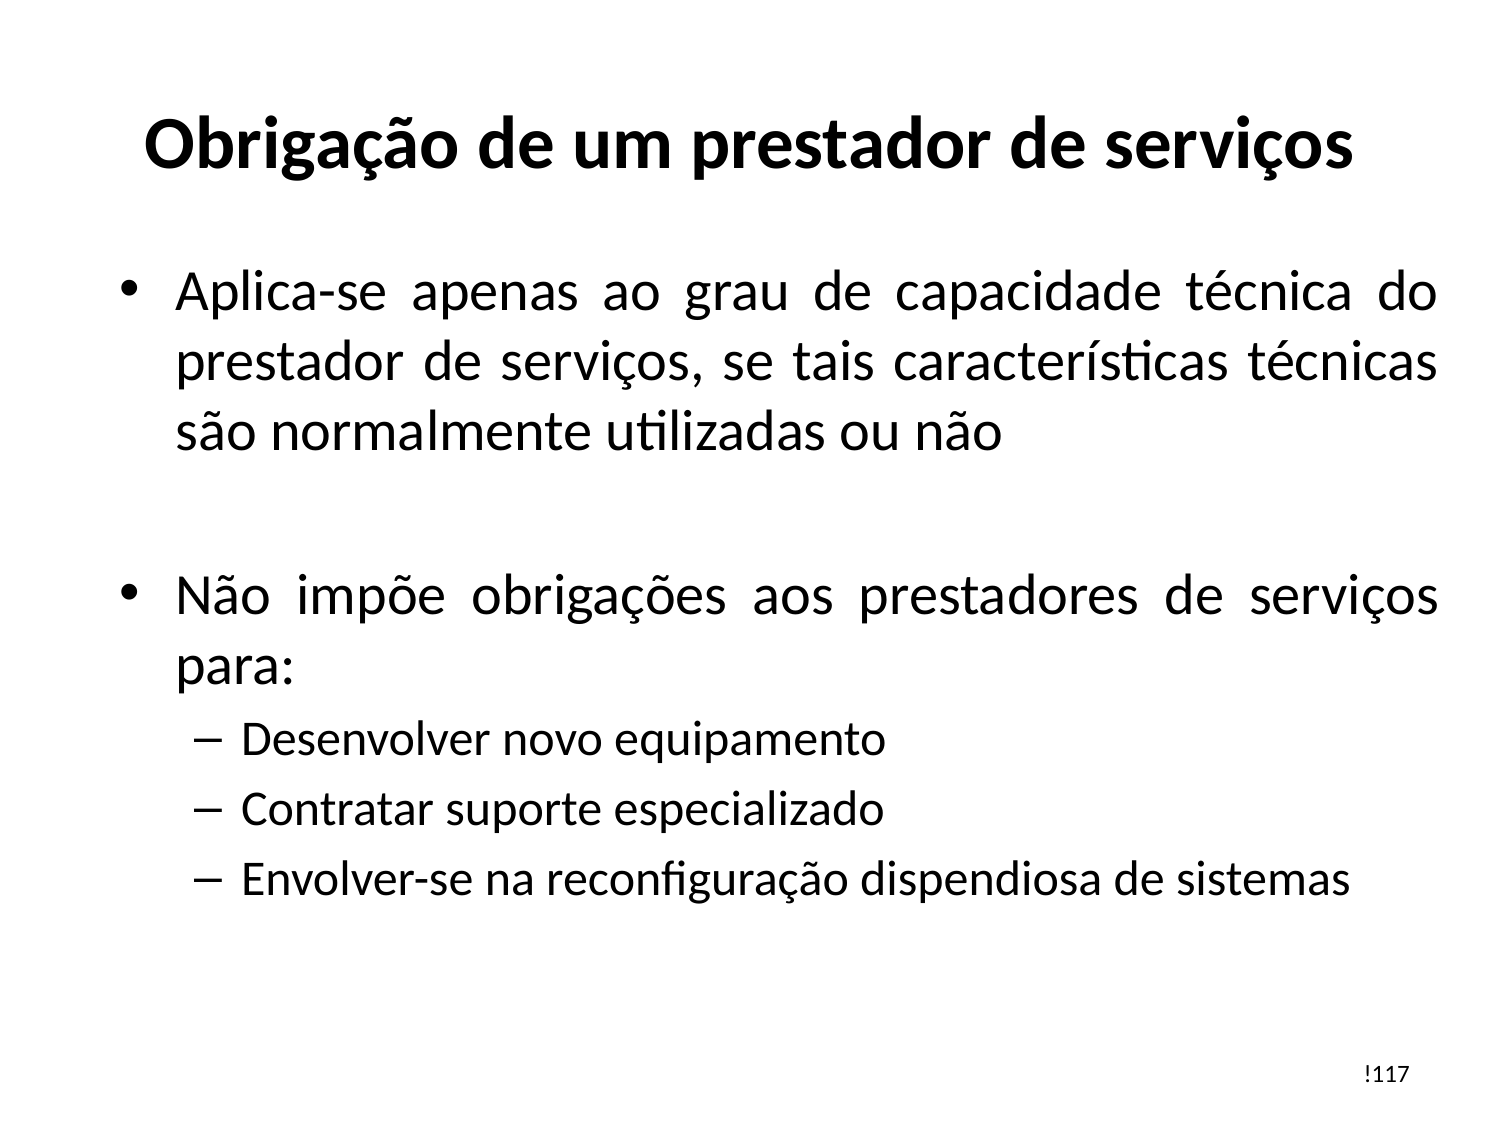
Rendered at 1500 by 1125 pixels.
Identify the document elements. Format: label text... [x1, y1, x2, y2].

title Obrigação de um prestador de serviços [74, 44, 1426, 233]
slide_number !117 [1074, 1042, 1425, 1103]
list Aplica-se apenas ao grau de capacidade técnica do prestador de serviços, se tais características técnicas são normalmente utilizadas ou não Não impõe obrigações aos prestadores de serviços para: Desenvolver novo equipamento Contratar suporte especializado Envolver-se na reconfiguração dispendiosa de sistemas [103, 244, 1455, 988]
